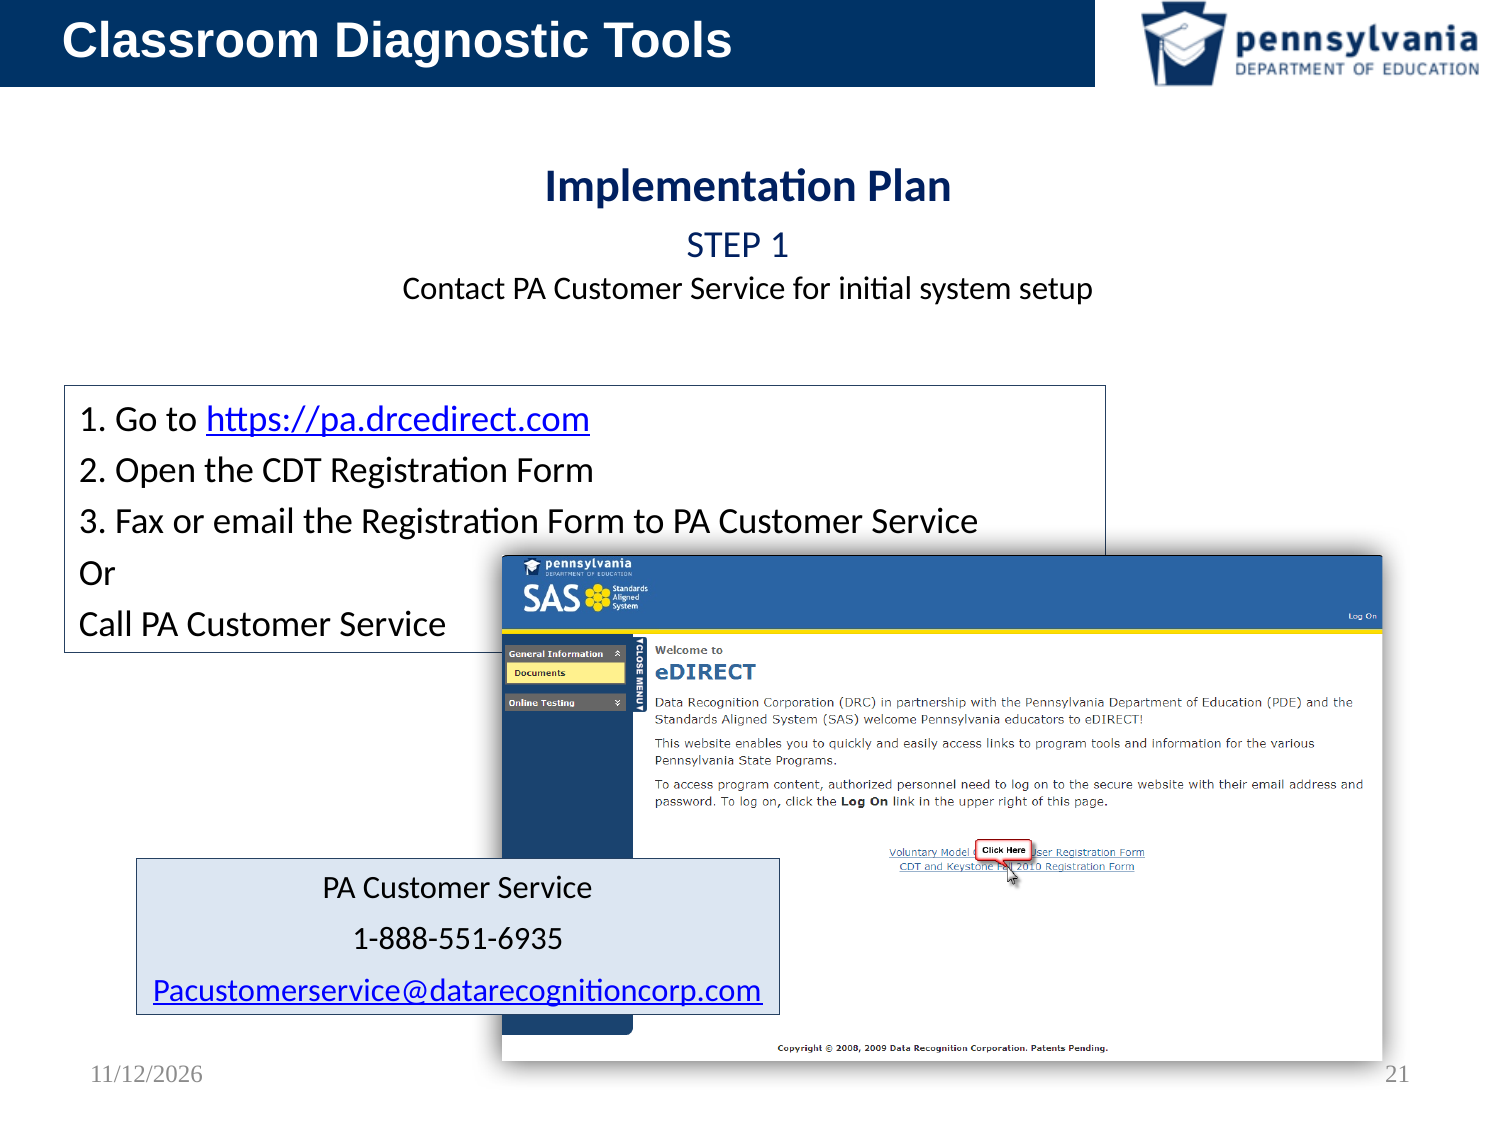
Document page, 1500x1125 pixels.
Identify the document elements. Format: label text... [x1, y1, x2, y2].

title Implementation Plan STEP 1 Contact PA Customer Service for initial system setup [73, 146, 1424, 314]
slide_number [75, 1042, 425, 1103]
slide_number 21 [1074, 1042, 1425, 1103]
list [501, 554, 1383, 1062]
text_box 1. Go to https://pa.drcedirect.com 2. Open the CDT Registration Form 3. Fax or email the Registration Form to PA Customer Service Or Call PA Customer Service [64, 385, 1106, 653]
picture [1134, 0, 1485, 90]
text_box PA Customer Service 1-888-551-6935 Pacustomerservice@datarecognitioncorp.com [136, 858, 496, 1015]
